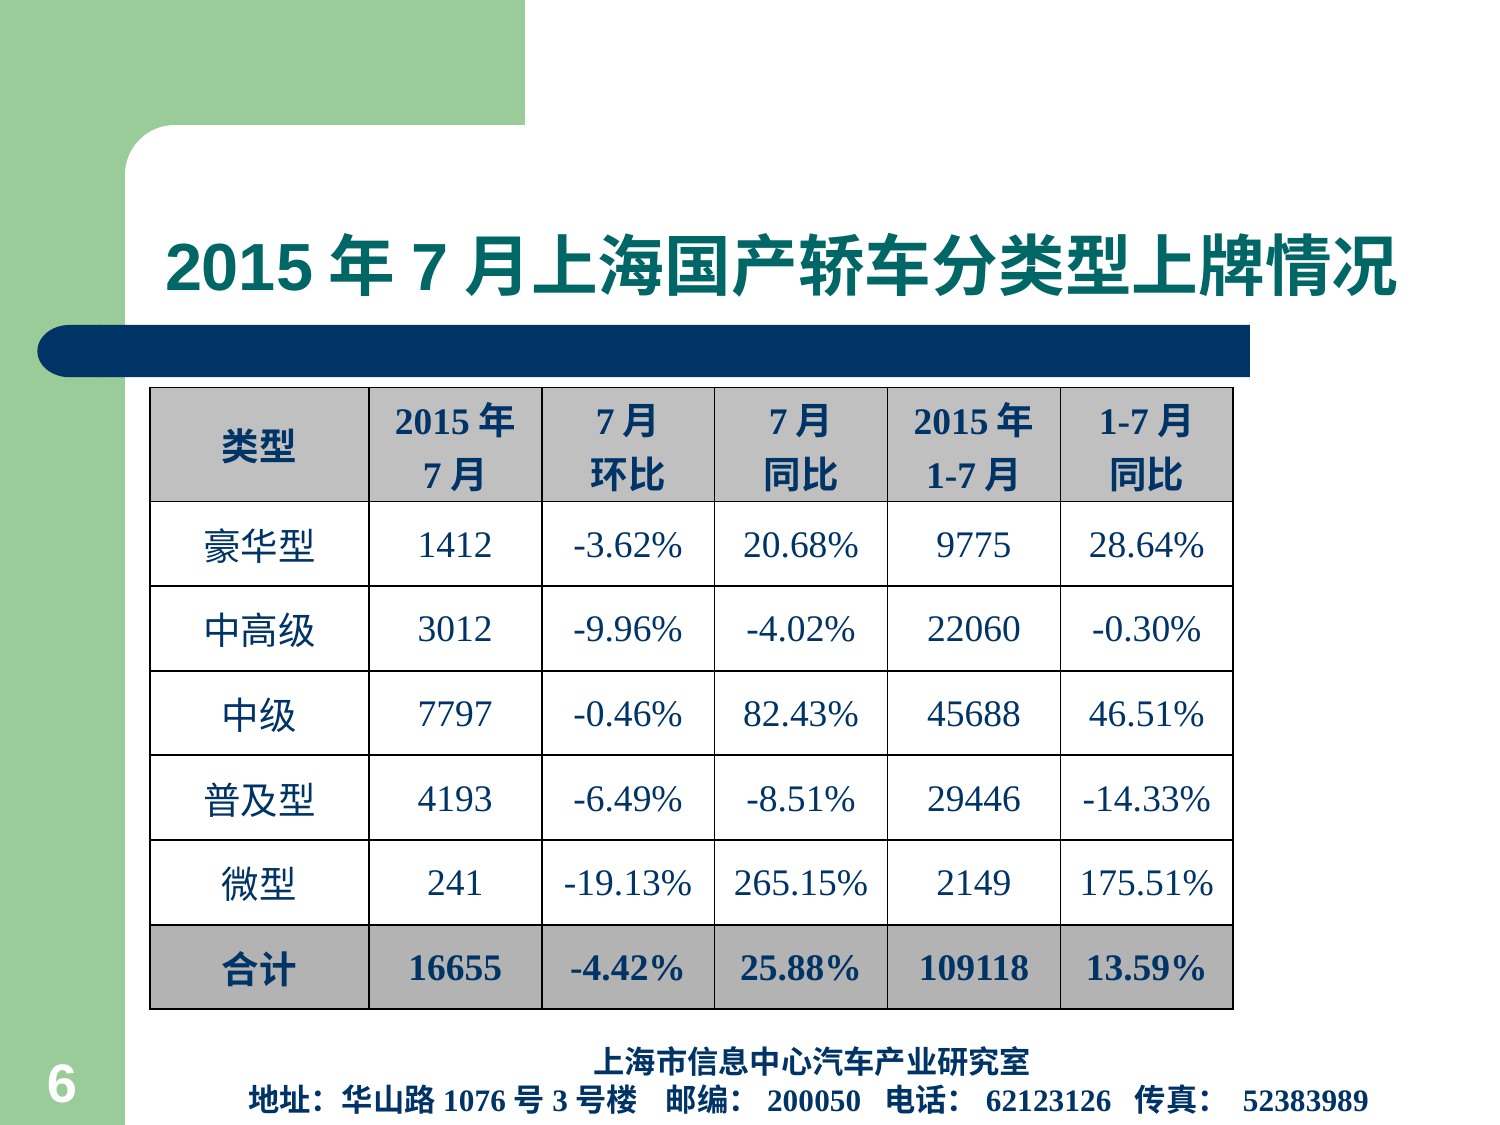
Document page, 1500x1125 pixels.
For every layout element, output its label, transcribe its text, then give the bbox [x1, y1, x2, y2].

table_cell -9.96% [543, 587, 714, 670]
table_cell 109118 [888, 926, 1060, 1008]
table_cell -6.49% [543, 756, 714, 839]
table_cell 175.51% [1061, 841, 1232, 924]
table_cell 4193 [370, 756, 541, 839]
table_header 2015年 1-7月 [888, 388, 1060, 501]
table_cell 29446 [888, 756, 1060, 839]
table_cell 20.68% [715, 502, 887, 585]
table_cell 微型 [151, 841, 368, 924]
table_header 2015年 7月 [370, 388, 541, 501]
table_cell 241 [370, 841, 541, 924]
table_cell 1412 [370, 502, 541, 585]
footer 上海市信息中心汽车产业研究室 地址：华山路1076号3号楼 邮编：200050 电话：62123126 传真： 52383989 [125, 1034, 1500, 1125]
table_cell 2149 [888, 841, 1060, 924]
table_cell 16655 [370, 926, 541, 1008]
table_header 1-7月 同比 [1061, 388, 1232, 501]
table_cell 25.88% [715, 926, 887, 1008]
table_cell 82.43% [715, 672, 887, 754]
table_header 7月 同比 [715, 388, 887, 501]
table_cell 中级 [151, 672, 368, 754]
table_cell -0.30% [1061, 587, 1232, 670]
title 2015年7月上海国产轿车分类型上牌情况 [150, 125, 1463, 313]
table_cell 普及型 [151, 756, 368, 839]
table_cell 45688 [888, 672, 1060, 754]
table_cell -4.42% [543, 926, 714, 1008]
table_cell 3012 [370, 587, 541, 670]
table_cell -3.62% [543, 502, 714, 585]
table_cell 豪华型 [151, 502, 368, 585]
table_cell -19.13% [543, 841, 714, 924]
table_cell -8.51% [715, 756, 887, 839]
table_cell 7797 [370, 672, 541, 754]
slide_number 6 [13, 1040, 111, 1121]
table_cell 9775 [888, 502, 1060, 585]
table_cell -14.33% [1061, 756, 1232, 839]
table_cell 中高级 [151, 587, 368, 670]
table_cell 28.64% [1061, 502, 1232, 585]
table_cell 46.51% [1061, 672, 1232, 754]
table_header 类型 [151, 388, 368, 501]
table_cell 22060 [888, 587, 1060, 670]
table_header 7月 环比 [543, 388, 714, 501]
table_cell 合计 [151, 926, 368, 1008]
table_cell -0.46% [543, 672, 714, 754]
table_cell 13.59% [1061, 926, 1232, 1008]
table_cell 265.15% [715, 841, 887, 924]
table_cell -4.02% [715, 587, 887, 670]
